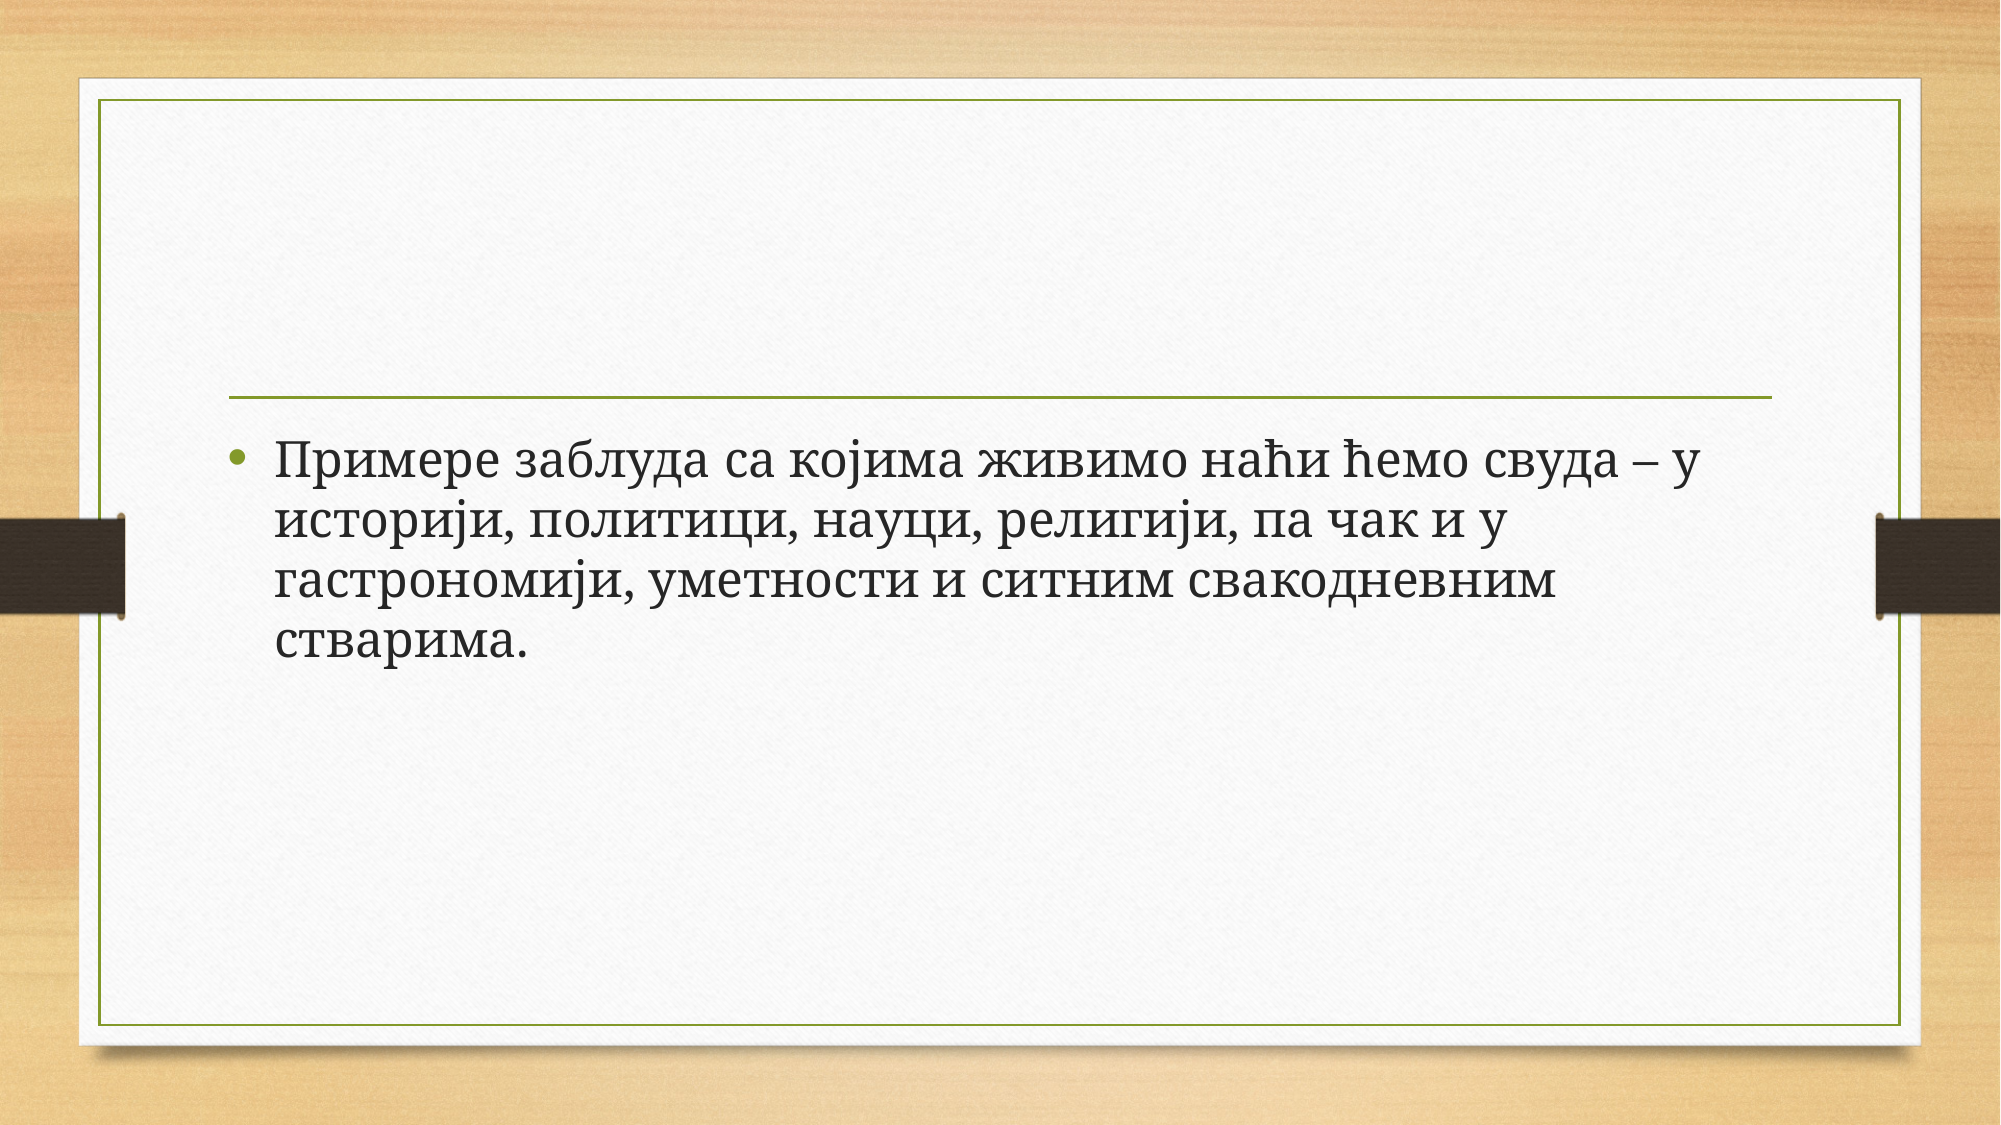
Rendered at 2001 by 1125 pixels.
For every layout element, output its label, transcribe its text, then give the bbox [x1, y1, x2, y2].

list Примере заблуда са којима живимо наћи ћемо свуда – у историји, политици, науци, религији, па чак и у гастрономији, уметности и ситним свакодневним стварима. [212, 419, 1788, 964]
picture [0, 0, 2001, 1125]
